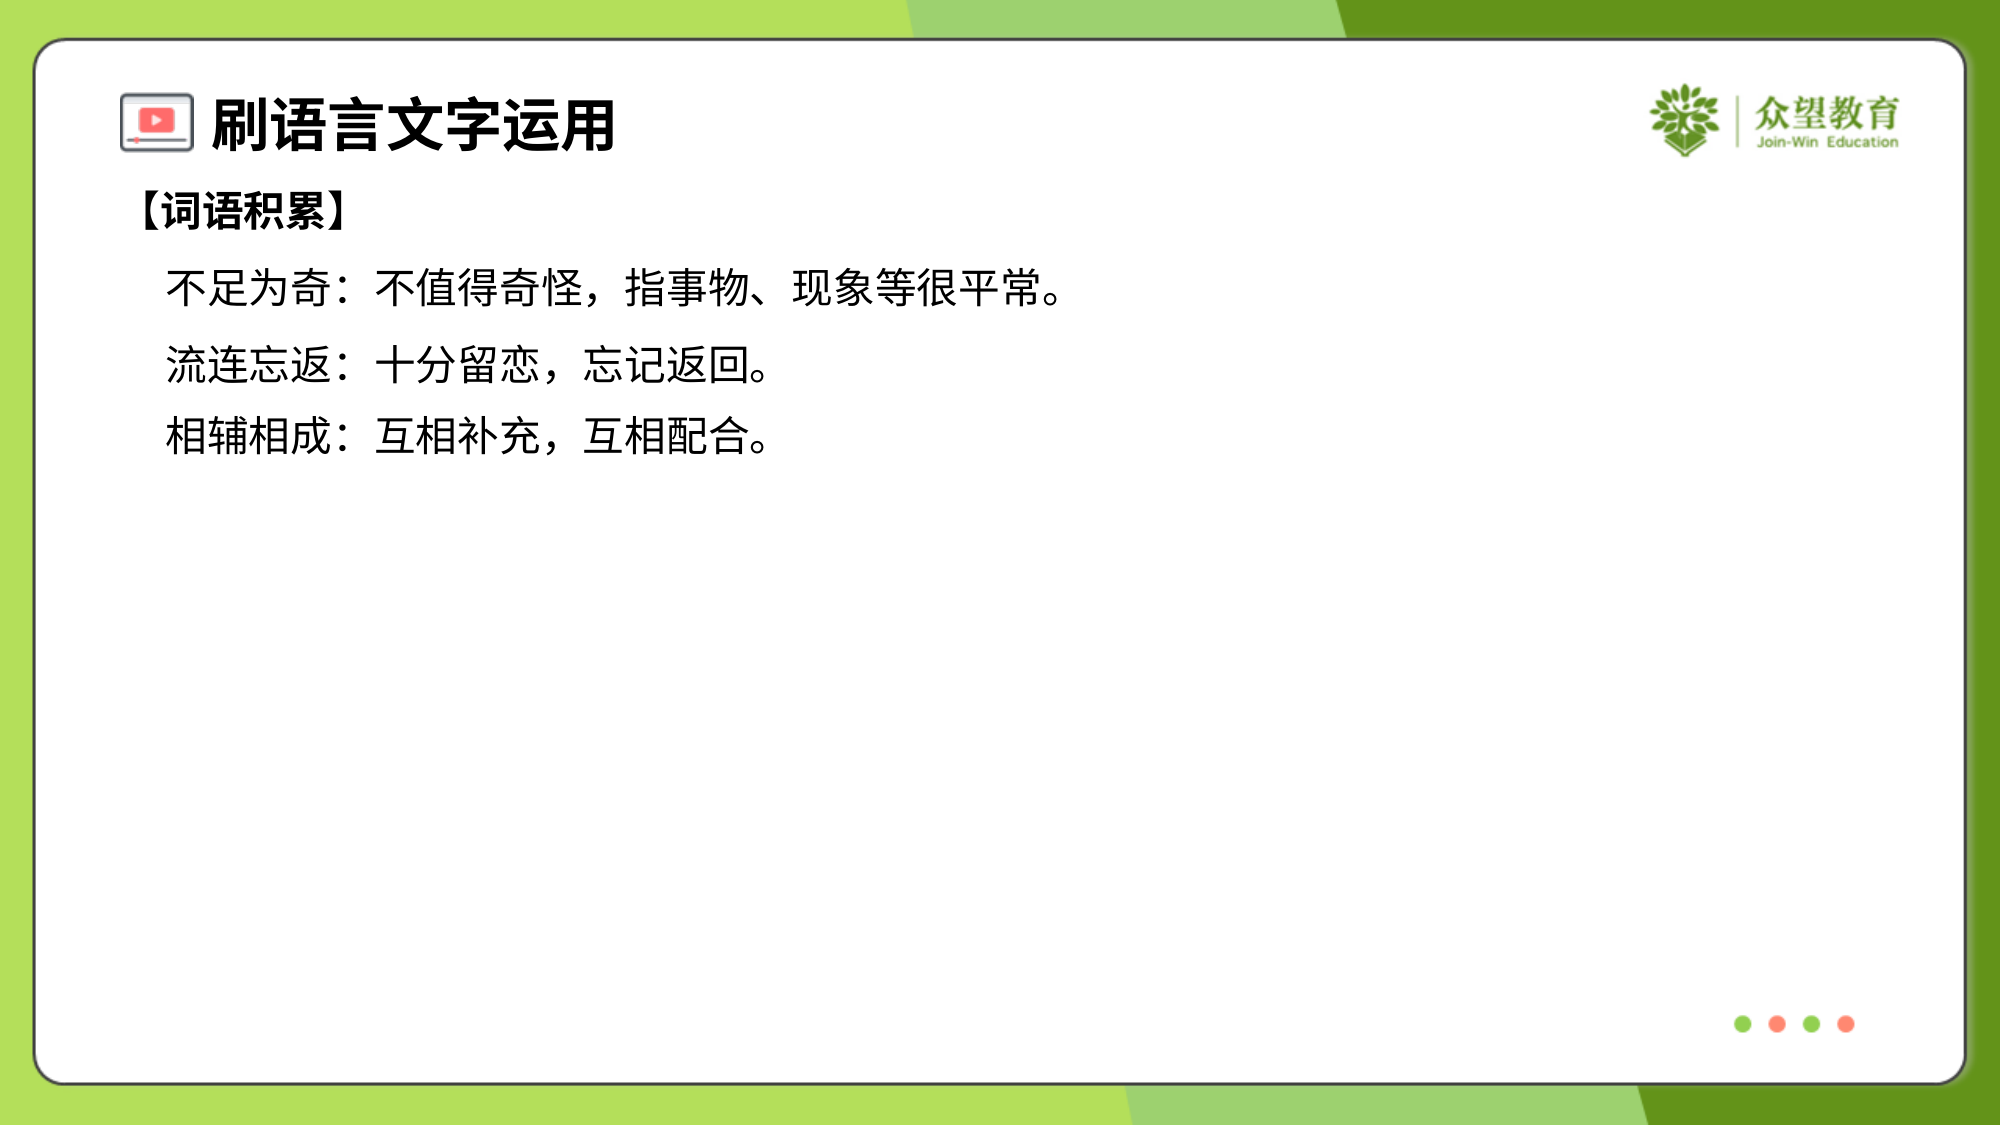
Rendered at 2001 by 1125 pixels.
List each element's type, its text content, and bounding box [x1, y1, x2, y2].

picture [0, 0, 2000, 1125]
text_box 【词语积累】 不足为奇：不值得奇怪，指事物、现象等很平常。 流连忘返：十分留恋，忘记返回。 相辅相成：互相补充，互相配合。 [118, 159, 1883, 452]
